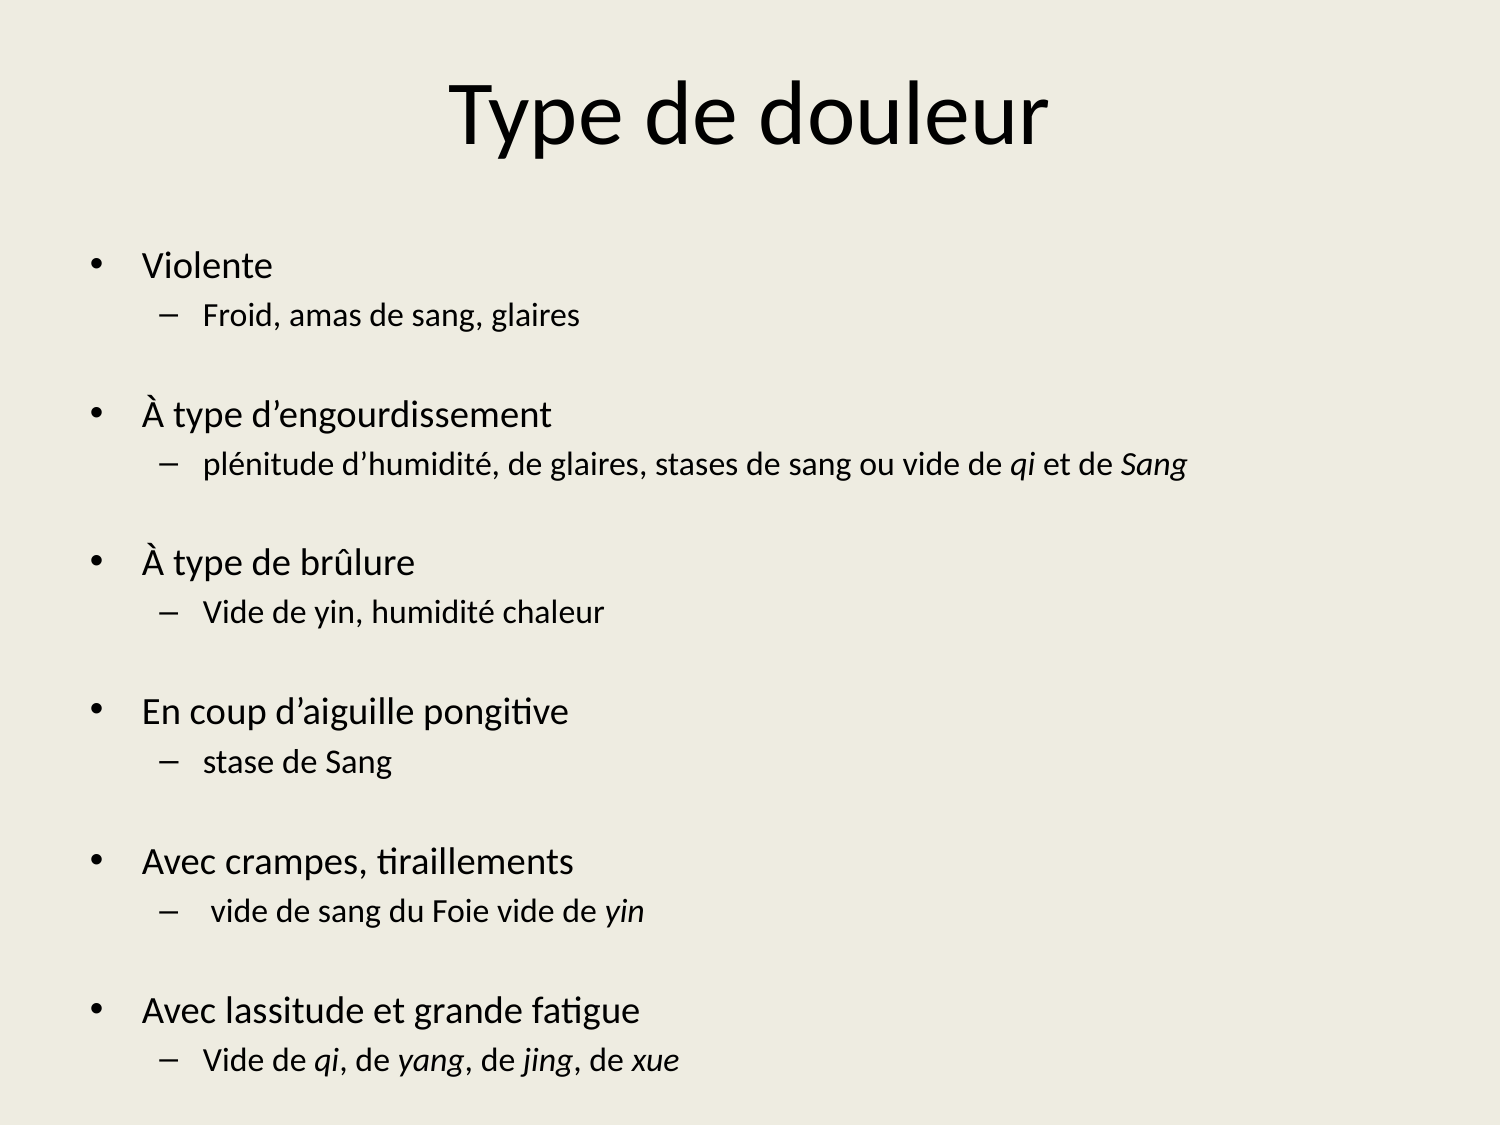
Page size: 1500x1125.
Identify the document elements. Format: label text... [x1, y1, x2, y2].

title Type de douleur [75, 45, 1425, 232]
list Violente Froid, amas de sang, glaires À type d’engourdissement plénitude d’humidité, de glaires, stases de sang ou vide de qi et de Sang À type de brûlure Vide de yin, humidité chaleur En coup d’aiguille pongitive stase de Sang Avec crampes, tiraillements vide de sang du Foie vide de yin Avec lassitude et grande fatigue Vide de qi, de yang, de jing, de xue [75, 232, 1500, 1096]
